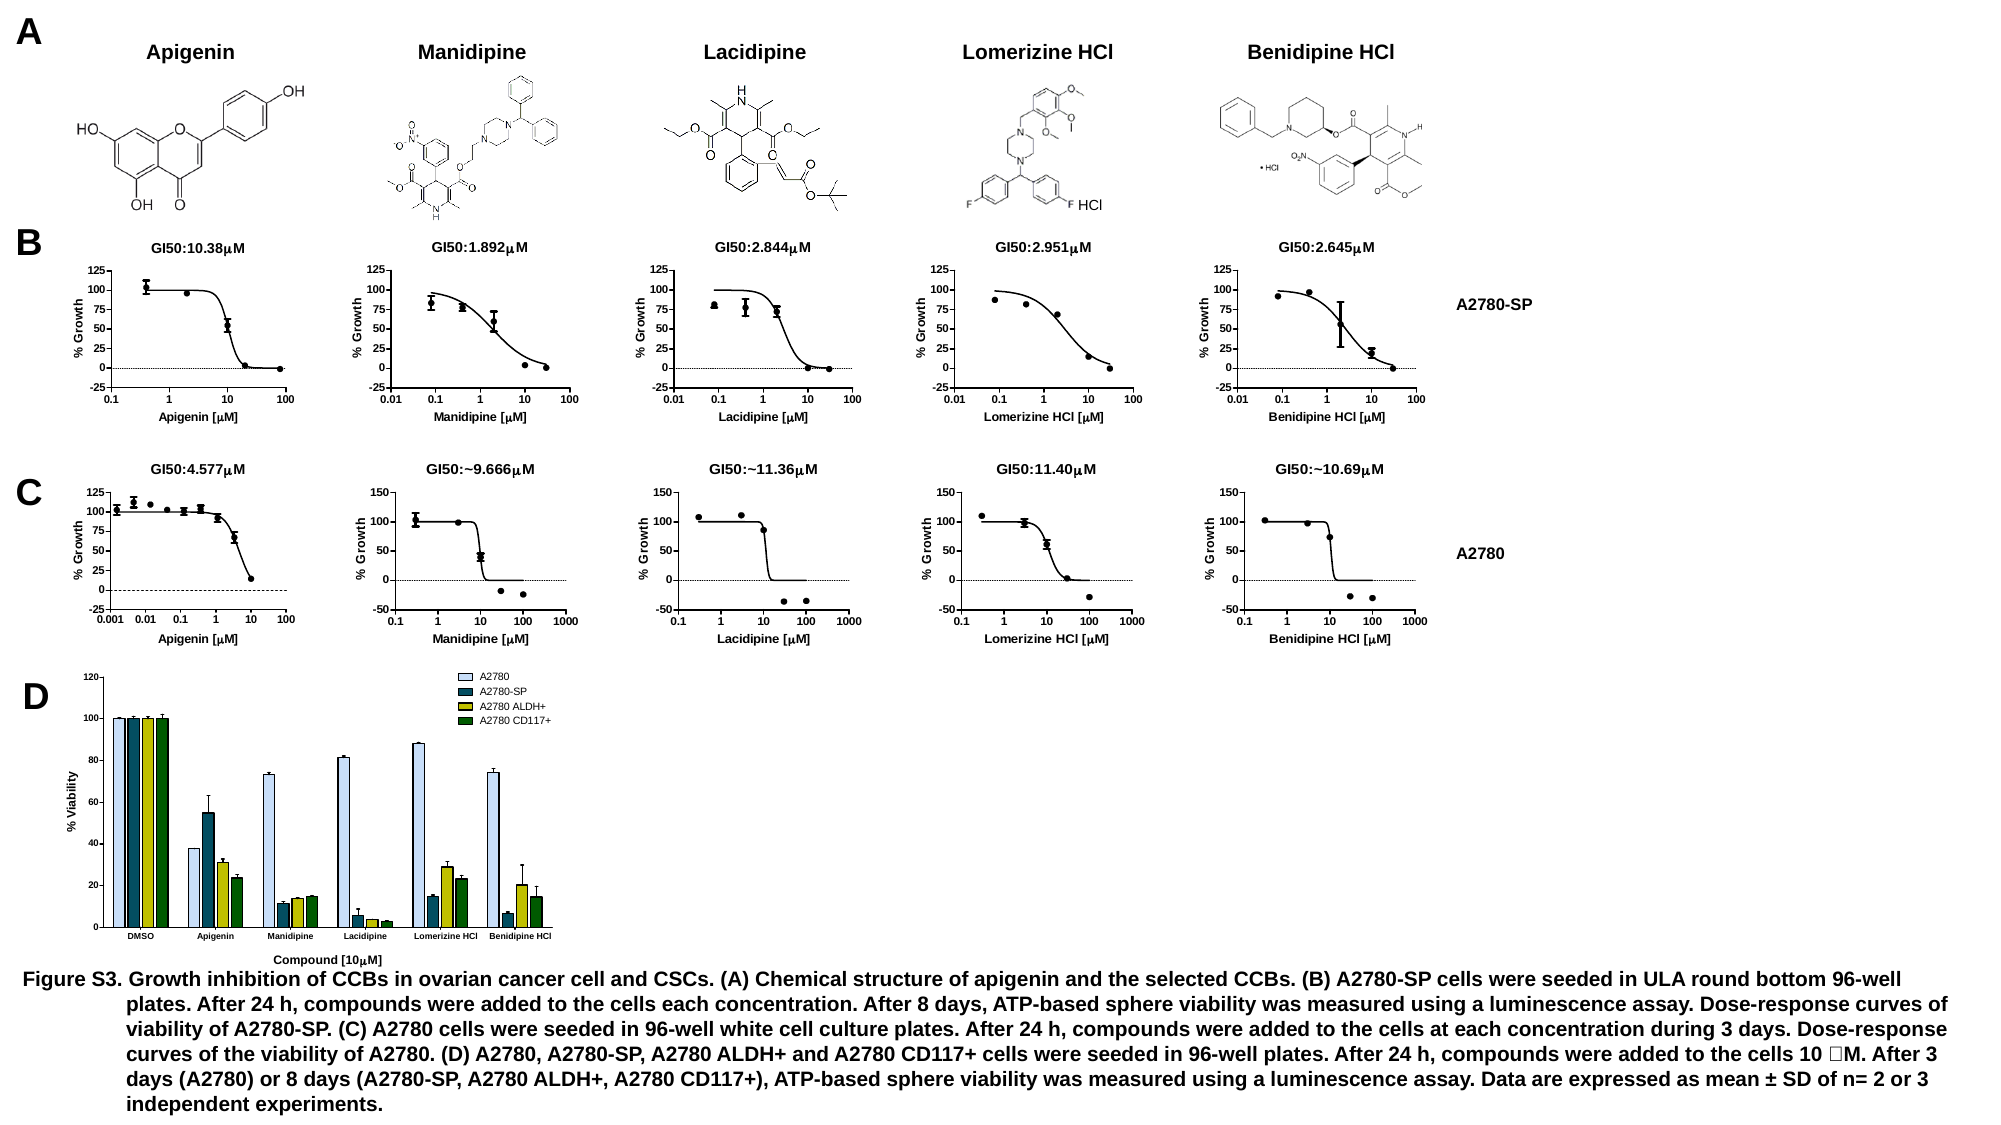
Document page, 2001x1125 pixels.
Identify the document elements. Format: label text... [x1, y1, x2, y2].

text_box B [0, 210, 58, 271]
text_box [341, 450, 603, 657]
text_box C [0, 460, 58, 521]
text_box A2780 [1452, 535, 1523, 571]
text_box D [7, 664, 55, 725]
picture [661, 82, 849, 213]
picture [74, 82, 307, 213]
text_box A2780-SP [1452, 286, 1564, 322]
text_box Manidipine [403, 31, 542, 71]
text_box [965, 82, 1111, 213]
picture [1220, 97, 1422, 198]
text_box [907, 450, 1169, 657]
text_box Figure S3. Growth inhibition of CCBs in ovarian cancer cell and CSCs. (A) Chemical structure of apigenin and the selected CCBs. (B) A2780-SP cells were seeded in ULA round bottom 96-well plates. After 24 h, compounds were added to the cells each concentration. After 8 days, ATP-based sphere viability was measured using a luminescence assay. Dose-response curves of viability of A2780-SP. (C) A2780 cells were seeded in 96-well white cell culture plates. After 24 h, compounds were added to the cells at each concentration during 3 days. Dose-response curves of the viability of A2780. (D) A2780, A2780-SP, A2780 ALDH+ and A2780 CD117+ cells were seeded in 96-well plates. After 24 h, compounds were added to the cells 10 M. After 3 days (A2780) or 8 days (A2780-SP, A2780 ALDH+, A2780 CD117+), ATP-based sphere viability was measured using a luminescence assay. Data are expressed as mean ± SD of n= 2 or 3 independent experiments. [7, 957, 1973, 1123]
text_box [902, 228, 1169, 435]
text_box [60, 228, 320, 435]
text_box Lacidipine [688, 31, 822, 71]
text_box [55, 645, 582, 977]
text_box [339, 228, 605, 435]
picture [385, 73, 559, 222]
text_box Lomerizine HCl [947, 31, 1129, 71]
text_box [1191, 450, 1452, 657]
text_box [624, 450, 886, 657]
text_box Apigenin [131, 31, 250, 71]
text_box Benidipine HCl [1232, 31, 1410, 71]
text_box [622, 228, 888, 435]
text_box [60, 450, 321, 645]
text_box A [0, 0, 58, 60]
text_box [1186, 228, 1452, 435]
